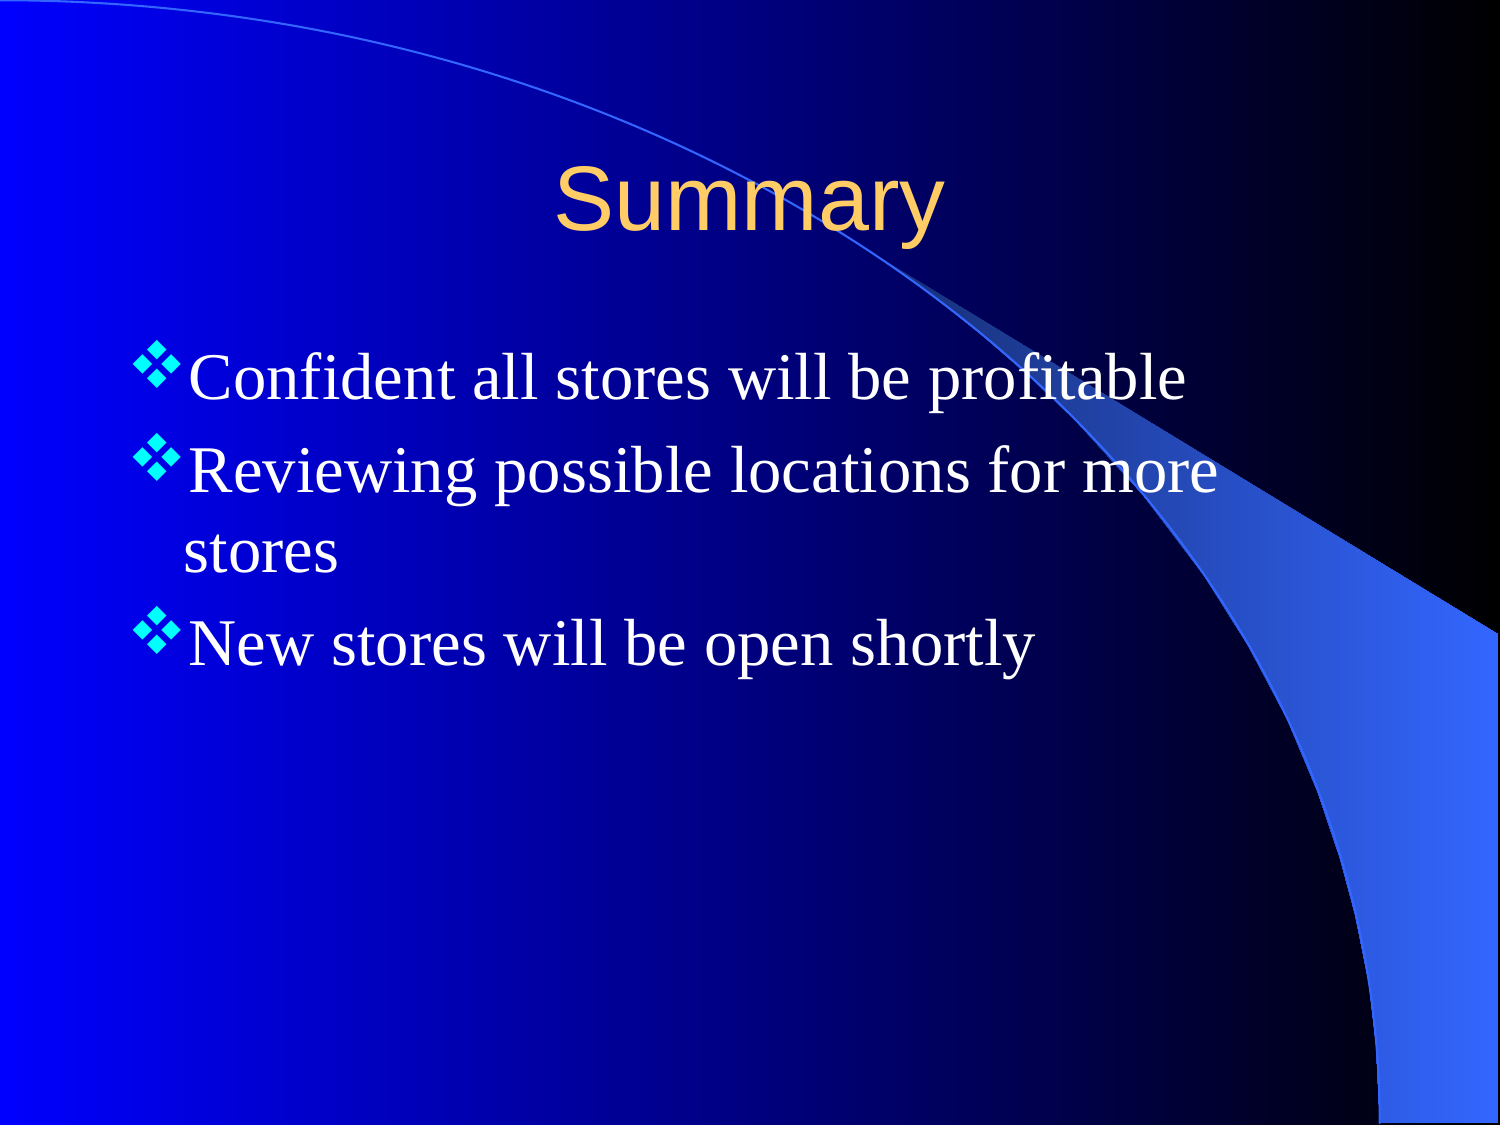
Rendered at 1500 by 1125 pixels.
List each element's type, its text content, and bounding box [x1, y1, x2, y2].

title Summary [112, 99, 1388, 288]
list Confident all stores will be profitable Reviewing possible locations for more stores New stores will be open shortly [112, 324, 1388, 1001]
